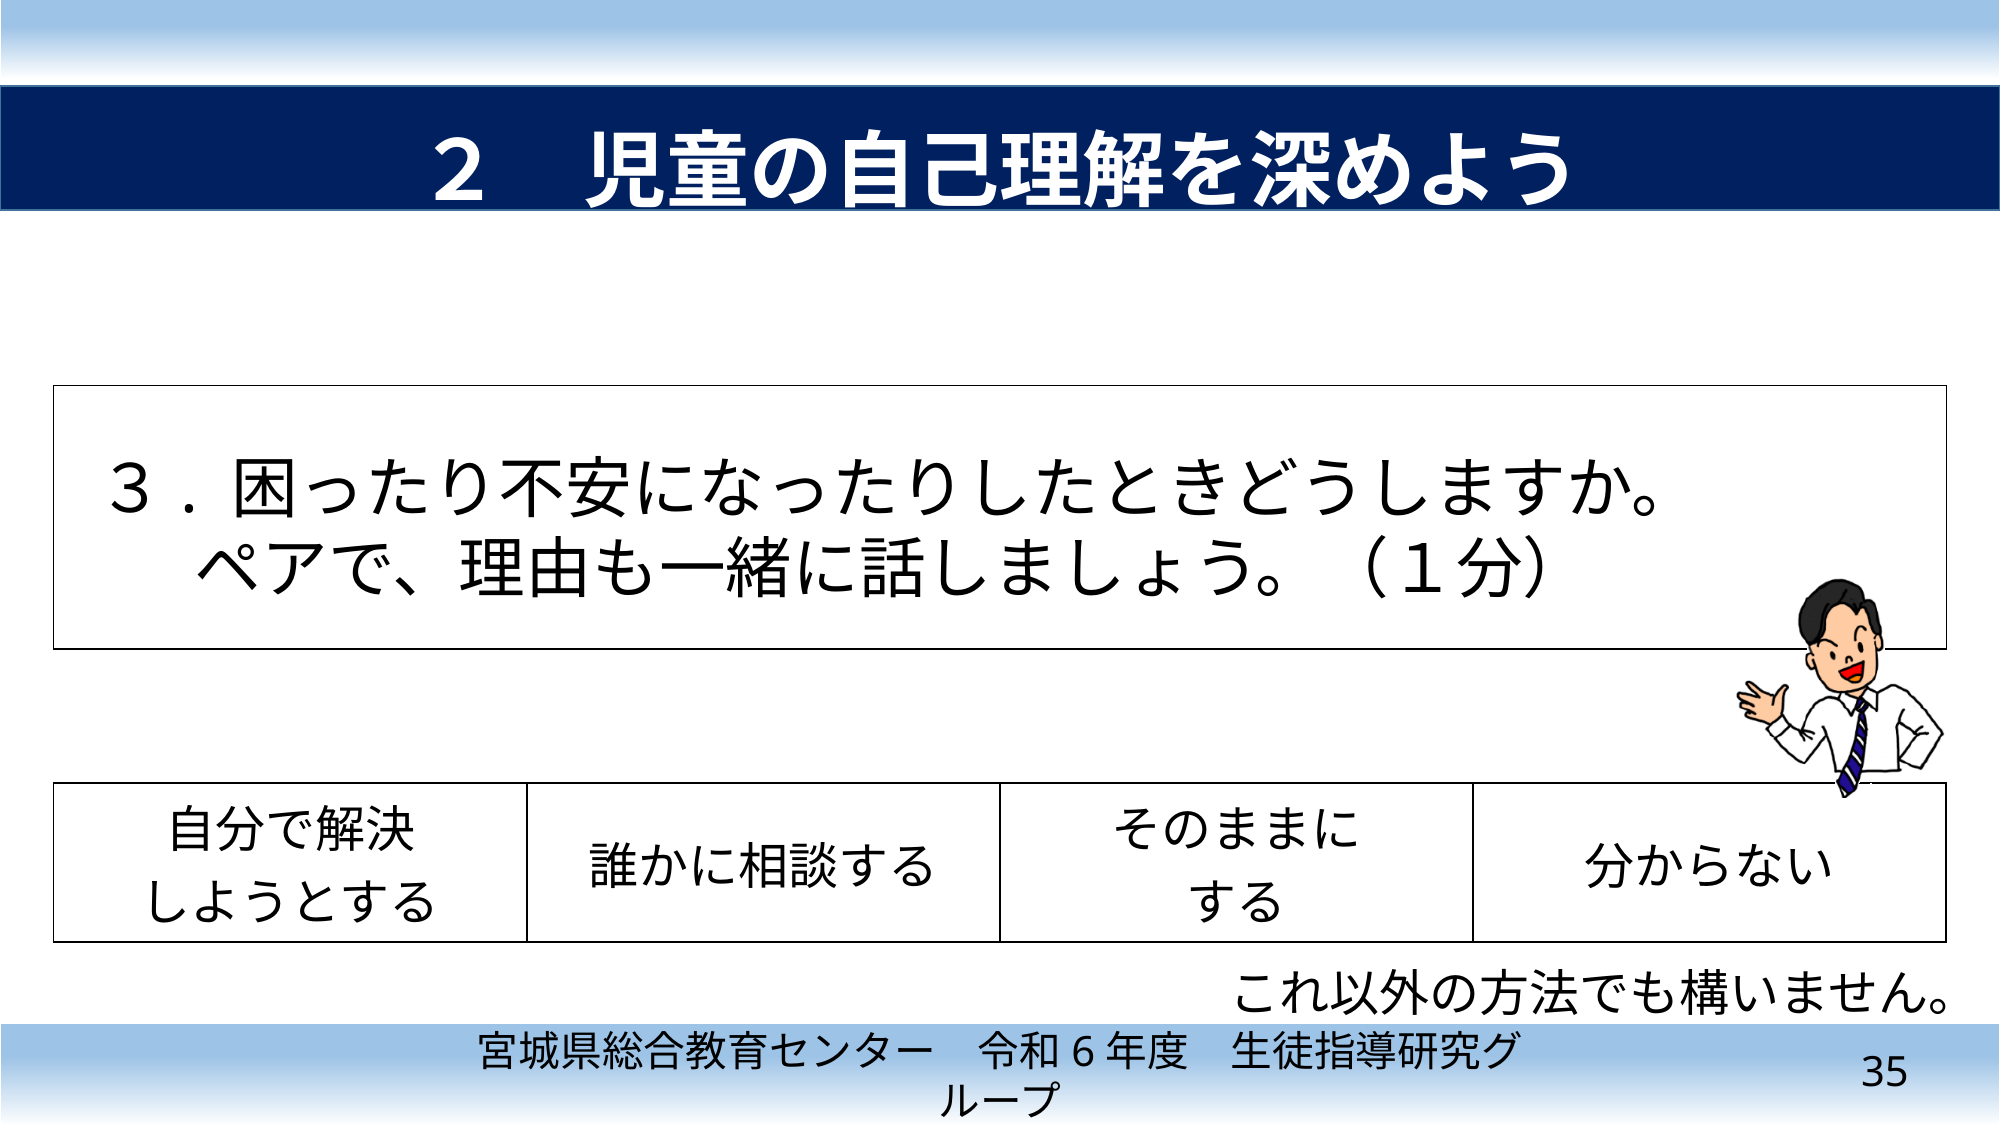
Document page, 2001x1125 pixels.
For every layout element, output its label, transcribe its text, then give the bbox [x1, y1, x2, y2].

slide_number 34 [1811, 1043, 1925, 1104]
text_box これ以外の方法でも構いません。 [1214, 953, 2000, 1029]
table_header 誰かに相談する [528, 784, 999, 941]
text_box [53, 385, 1947, 650]
table_header そのままに する [1001, 784, 1472, 941]
text_box 宮城県総合教育センター 令和6年度 生徒指導研究グループ [428, 1045, 1572, 1105]
text_box [0, 85, 220, 211]
text_box ２ 児童の自己理解を深めよう [220, 59, 1780, 224]
text_box [1780, 85, 2000, 211]
picture [1719, 565, 1971, 798]
table_header 自分で解決 しようとする [54, 784, 526, 941]
table_header 分からない [1474, 784, 1945, 941]
